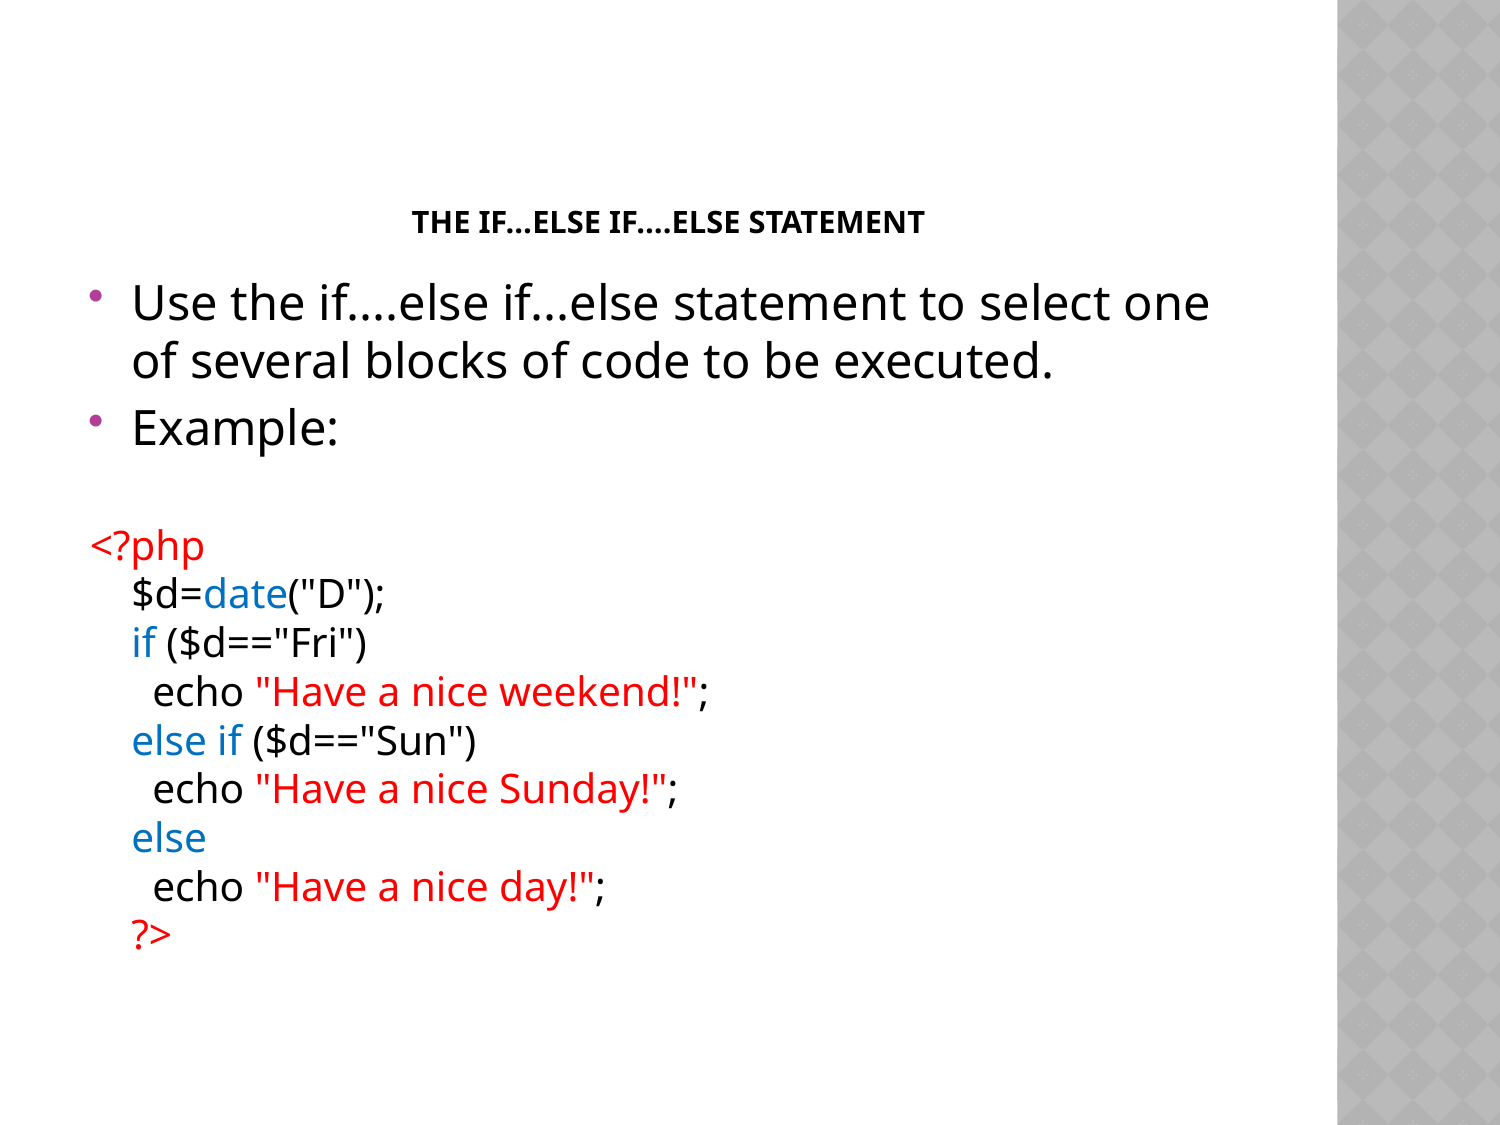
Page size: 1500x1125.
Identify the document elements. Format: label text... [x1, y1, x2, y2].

list Use the if....else if...else statement to select one of several blocks of code to be executed. Example: <?php $d=date("D"); if ($d=="Fri") echo "Have a nice weekend!"; else if ($d=="Sun") echo "Have a nice Sunday!"; else echo "Have a nice day!"; ?> [75, 264, 1263, 1059]
title the if…else if….else statement [75, 52, 1263, 240]
